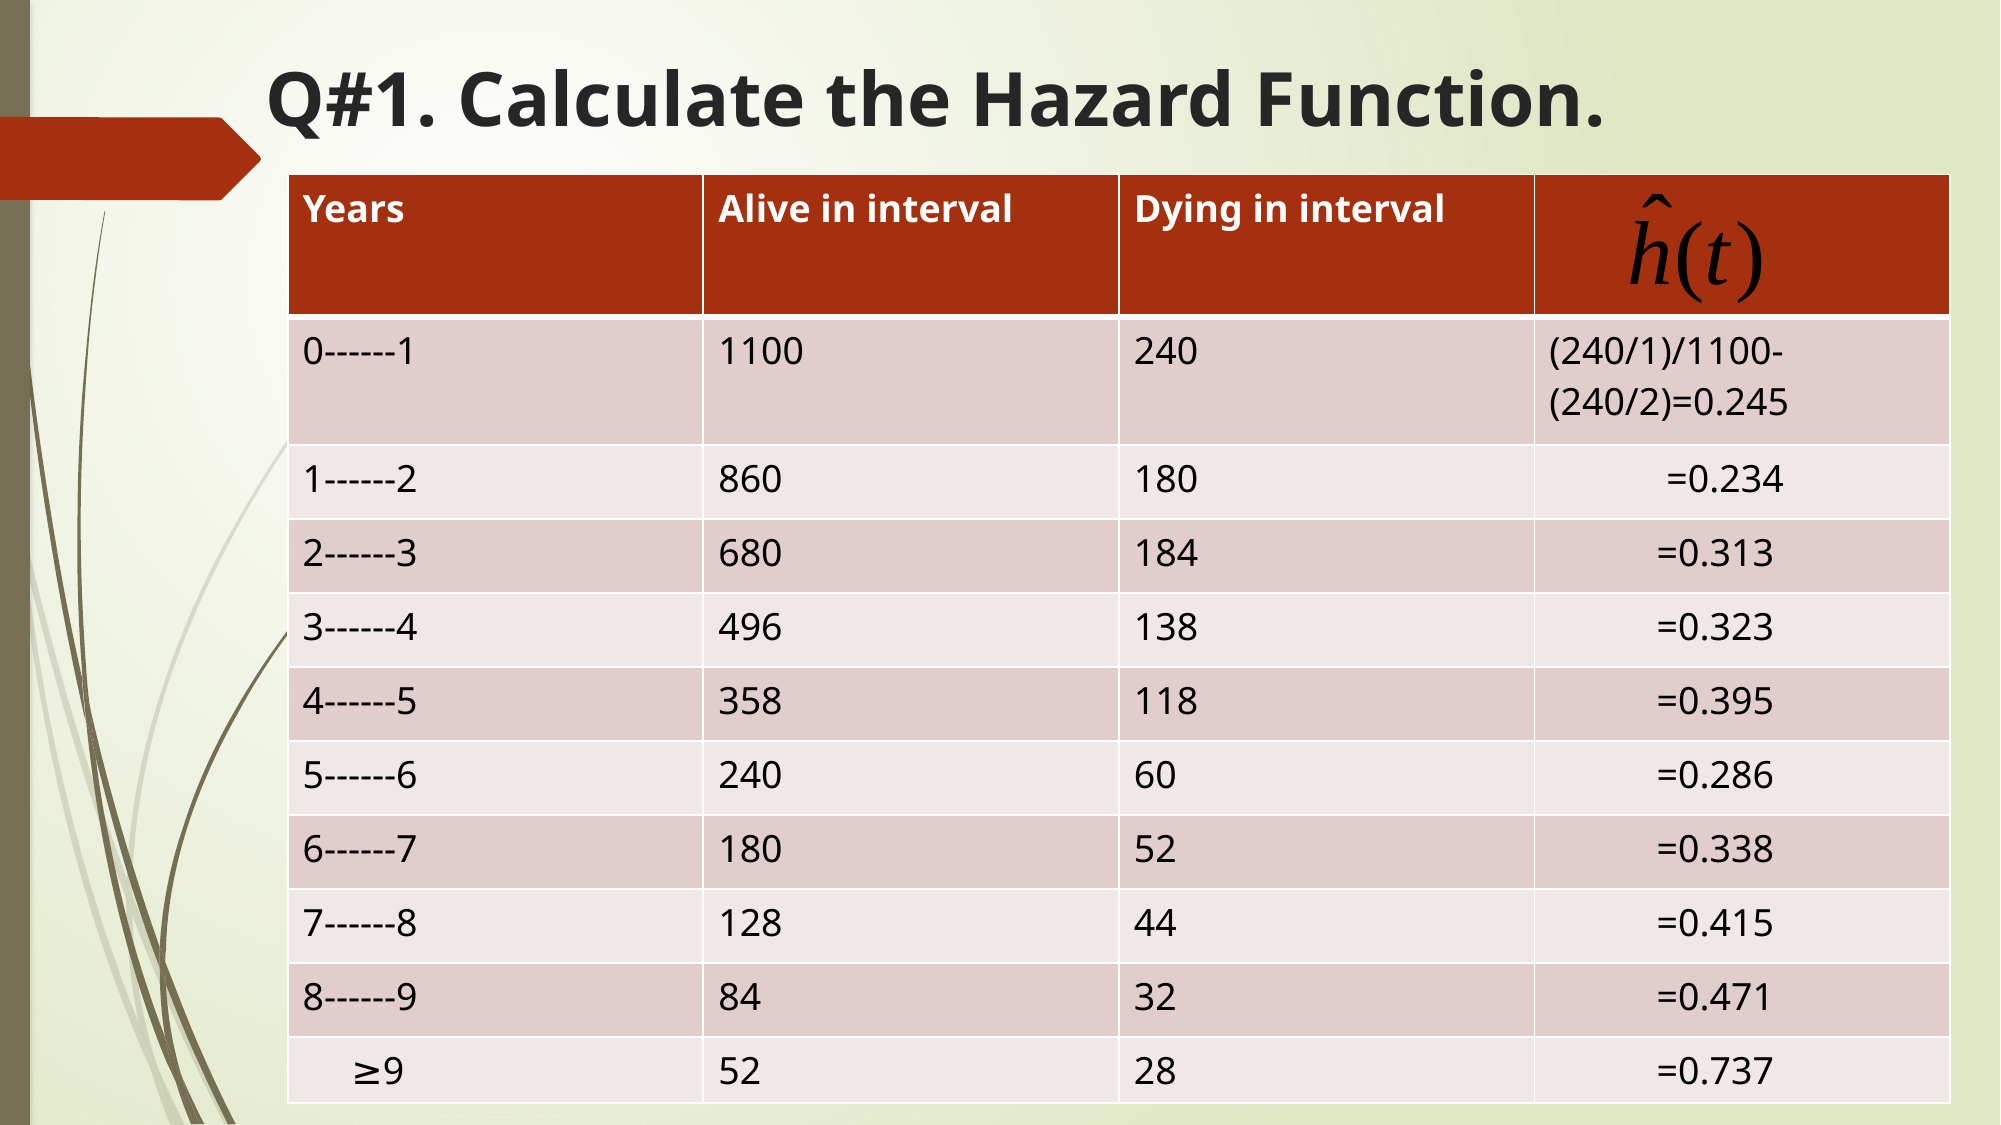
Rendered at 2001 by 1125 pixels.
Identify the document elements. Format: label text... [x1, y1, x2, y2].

table_cell 44 [1120, 890, 1534, 962]
table_cell 84 [704, 964, 1118, 1036]
table_cell =0.338 [1535, 816, 1949, 888]
table_cell 32 [1120, 964, 1534, 1036]
table_cell =0.286 [1535, 742, 1949, 814]
table_header Alive in interval [704, 175, 1118, 314]
table_cell =0.395 [1535, 668, 1949, 740]
table_cell =0.415 [1535, 890, 1949, 962]
table_cell ≥9 [289, 1038, 702, 1102]
table_cell =0.323 [1535, 594, 1949, 666]
table_cell 180 [704, 816, 1118, 888]
table_cell 680 [704, 520, 1118, 592]
table_cell 8------9 [289, 964, 702, 1036]
table_cell 7------8 [289, 890, 702, 962]
table_cell 1100 [704, 320, 1118, 444]
table_cell (240/1)/1100-(240/2)=0.245 [1535, 320, 1949, 444]
table_cell 5------6 [289, 742, 702, 814]
table_cell 358 [704, 668, 1118, 740]
table_cell =0.234 [1535, 446, 1949, 518]
table_cell 0------1 [289, 320, 702, 444]
table_cell 60 [1120, 742, 1534, 814]
table_cell =0.737 [1535, 1038, 1949, 1102]
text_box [1613, 178, 1781, 323]
table_header [1535, 175, 1949, 314]
table_cell 496 [704, 594, 1118, 666]
table_cell 6------7 [289, 816, 702, 888]
table_cell 138 [1120, 594, 1534, 666]
table_cell =0.313 [1535, 520, 1949, 592]
table_cell 2------3 [289, 520, 702, 592]
table_cell 184 [1120, 520, 1534, 592]
table_cell 52 [1120, 816, 1534, 888]
table_cell =0.471 [1535, 964, 1949, 1036]
table_header Dying in interval [1120, 175, 1534, 314]
table_cell 4------5 [289, 668, 702, 740]
table_cell 3------4 [289, 594, 702, 666]
table_cell 28 [1120, 1038, 1534, 1102]
table_cell 52 [704, 1038, 1118, 1102]
table_cell 118 [1120, 668, 1534, 740]
table_cell 240 [704, 742, 1118, 814]
table_cell 240 [1120, 320, 1534, 444]
table_cell 128 [704, 890, 1118, 962]
title Q#1. Calculate the Hazard Function. [250, 44, 2000, 1125]
table_cell 1------2 [289, 446, 702, 518]
table_header Years [289, 175, 702, 314]
table_cell 180 [1120, 446, 1534, 518]
table_cell 860 [704, 446, 1118, 518]
